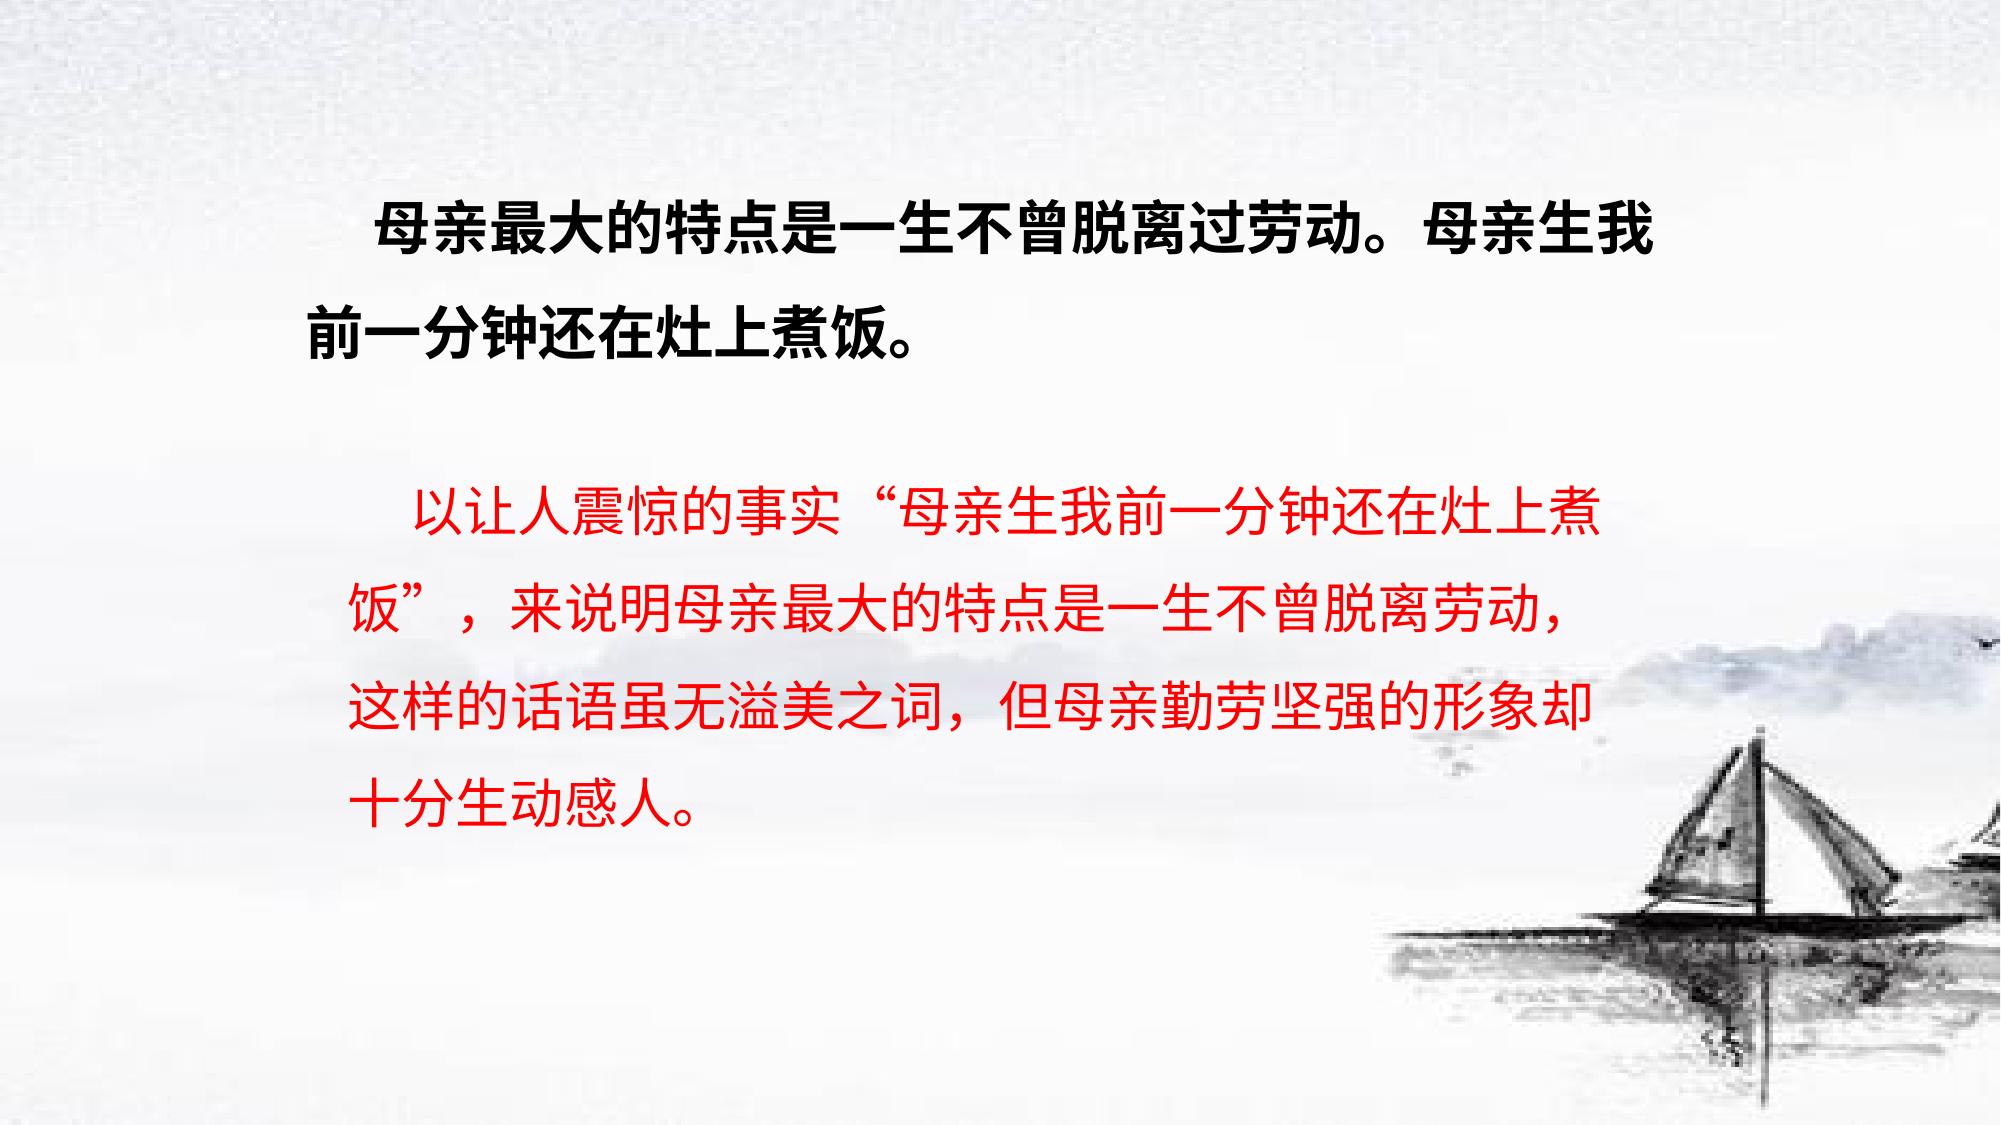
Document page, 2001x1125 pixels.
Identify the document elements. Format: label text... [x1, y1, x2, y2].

text_box 母亲最大的特点是一生不曾脱离过劳动。母亲生我前一分钟还在灶上煮饭。 [291, 148, 1709, 374]
picture [0, 0, 2001, 1125]
text_box 以让人震惊的事实“母亲生我前一分钟还在灶上煮饭”，来说明母亲最大的特点是一生不曾脱离劳动，这样的话语虽无溢美之词，但母亲勤劳坚强的形象却十分生动感人。 [332, 437, 1663, 842]
